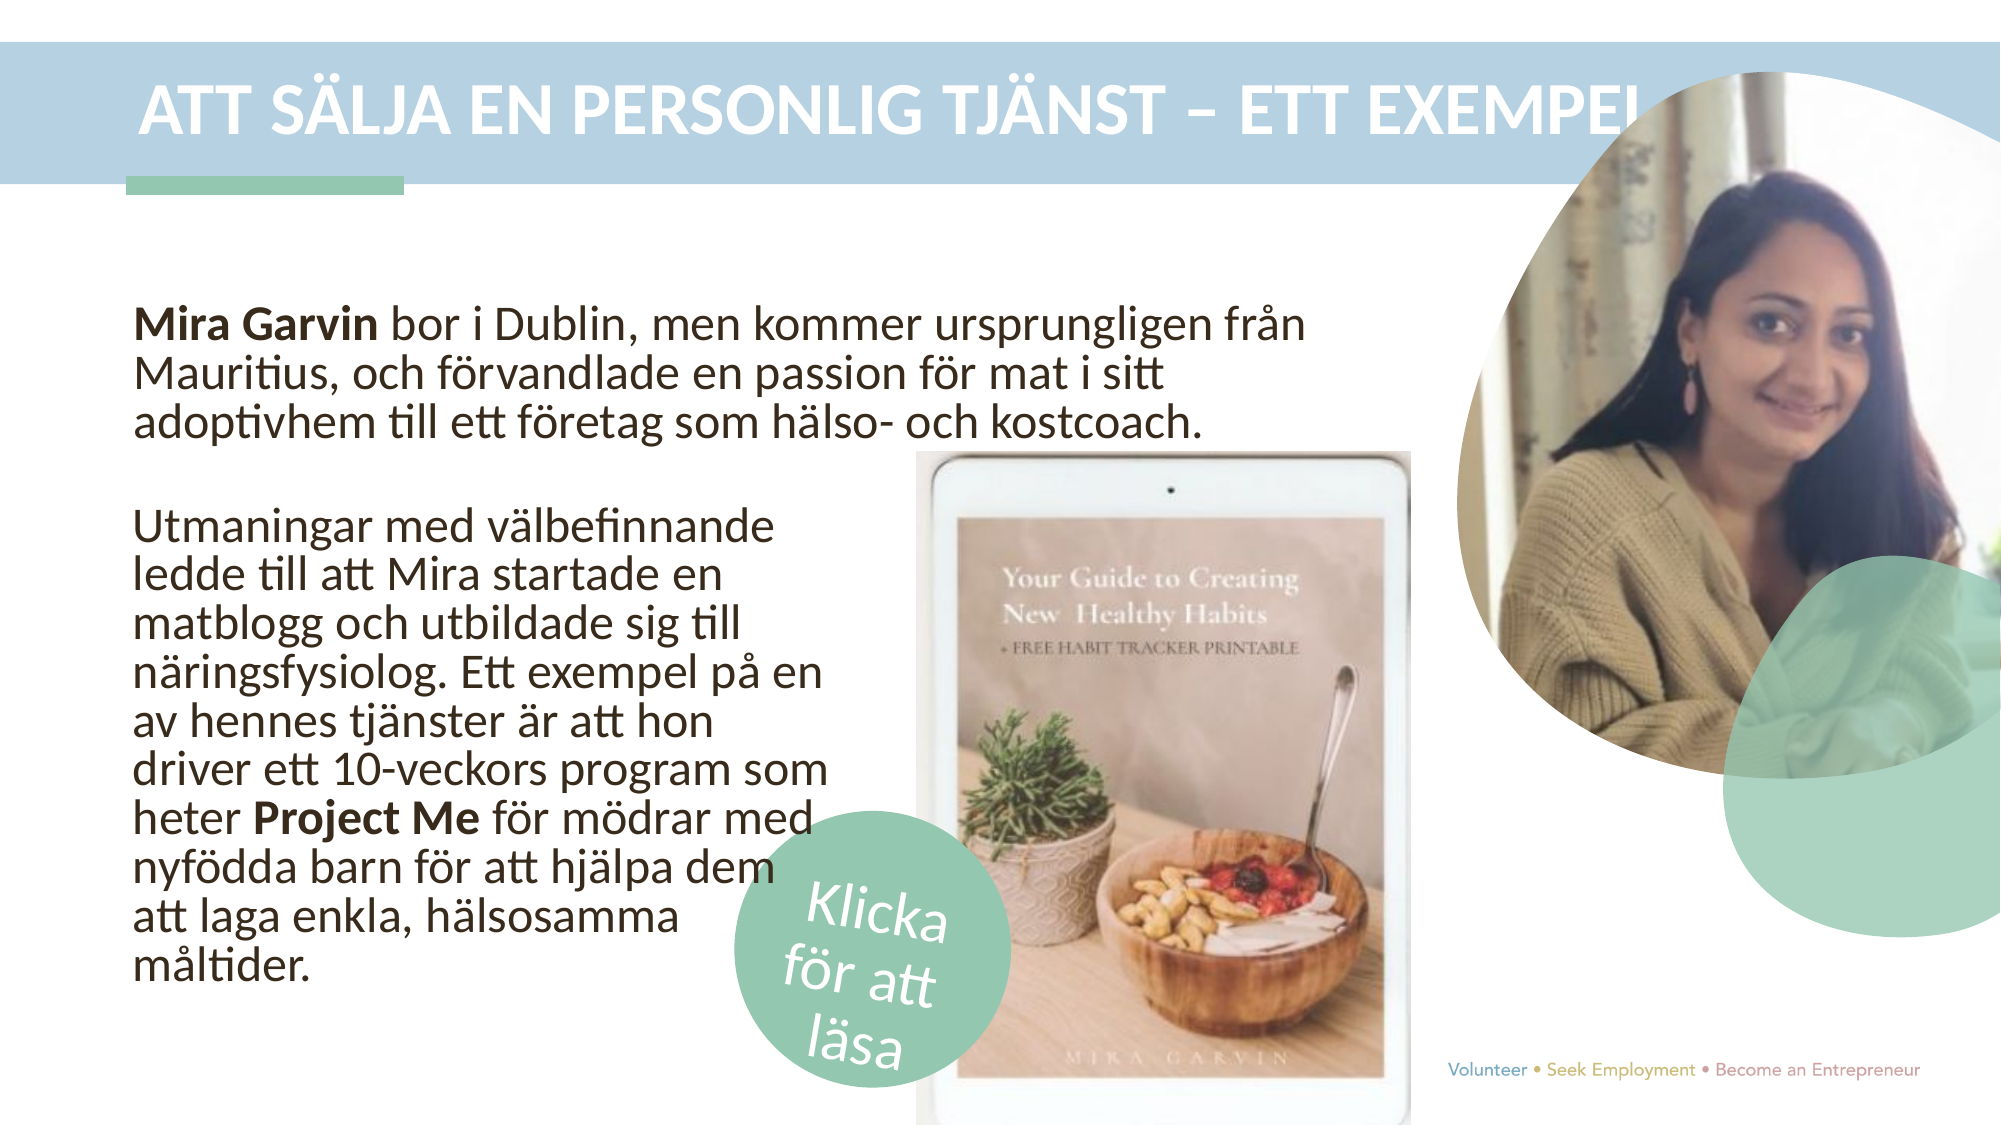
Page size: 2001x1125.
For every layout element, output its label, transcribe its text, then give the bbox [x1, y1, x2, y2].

list ATT SÄLJA EN PERSONLIG TJÄNST – ETT EXEMPEL [123, 51, 1913, 170]
picture [1418, 1046, 1971, 1103]
text_box [1723, 555, 2000, 938]
text_box Mira Garvin bor i Dublin, men kommer ursprungligen från Mauritius, och förvandlade en passion för mat i sitt adoptivhem till ett företag som hälso- och kostcoach. [118, 294, 1378, 810]
picture [916, 451, 1411, 1125]
text_box Utmaningar med välbefinnande ledde till att Mira startade en matblogg och utbildade sig till näringsfysiolog. Ett exempel på en av hennes tjänster är att hon driver ett 10-veckors program som heter Project Me för mödrar med nyfödda barn för att hjälpa dem att laga enkla, hälsosamma måltider. [117, 495, 850, 1027]
text_box [1457, 71, 2000, 775]
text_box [734, 810, 1012, 1088]
